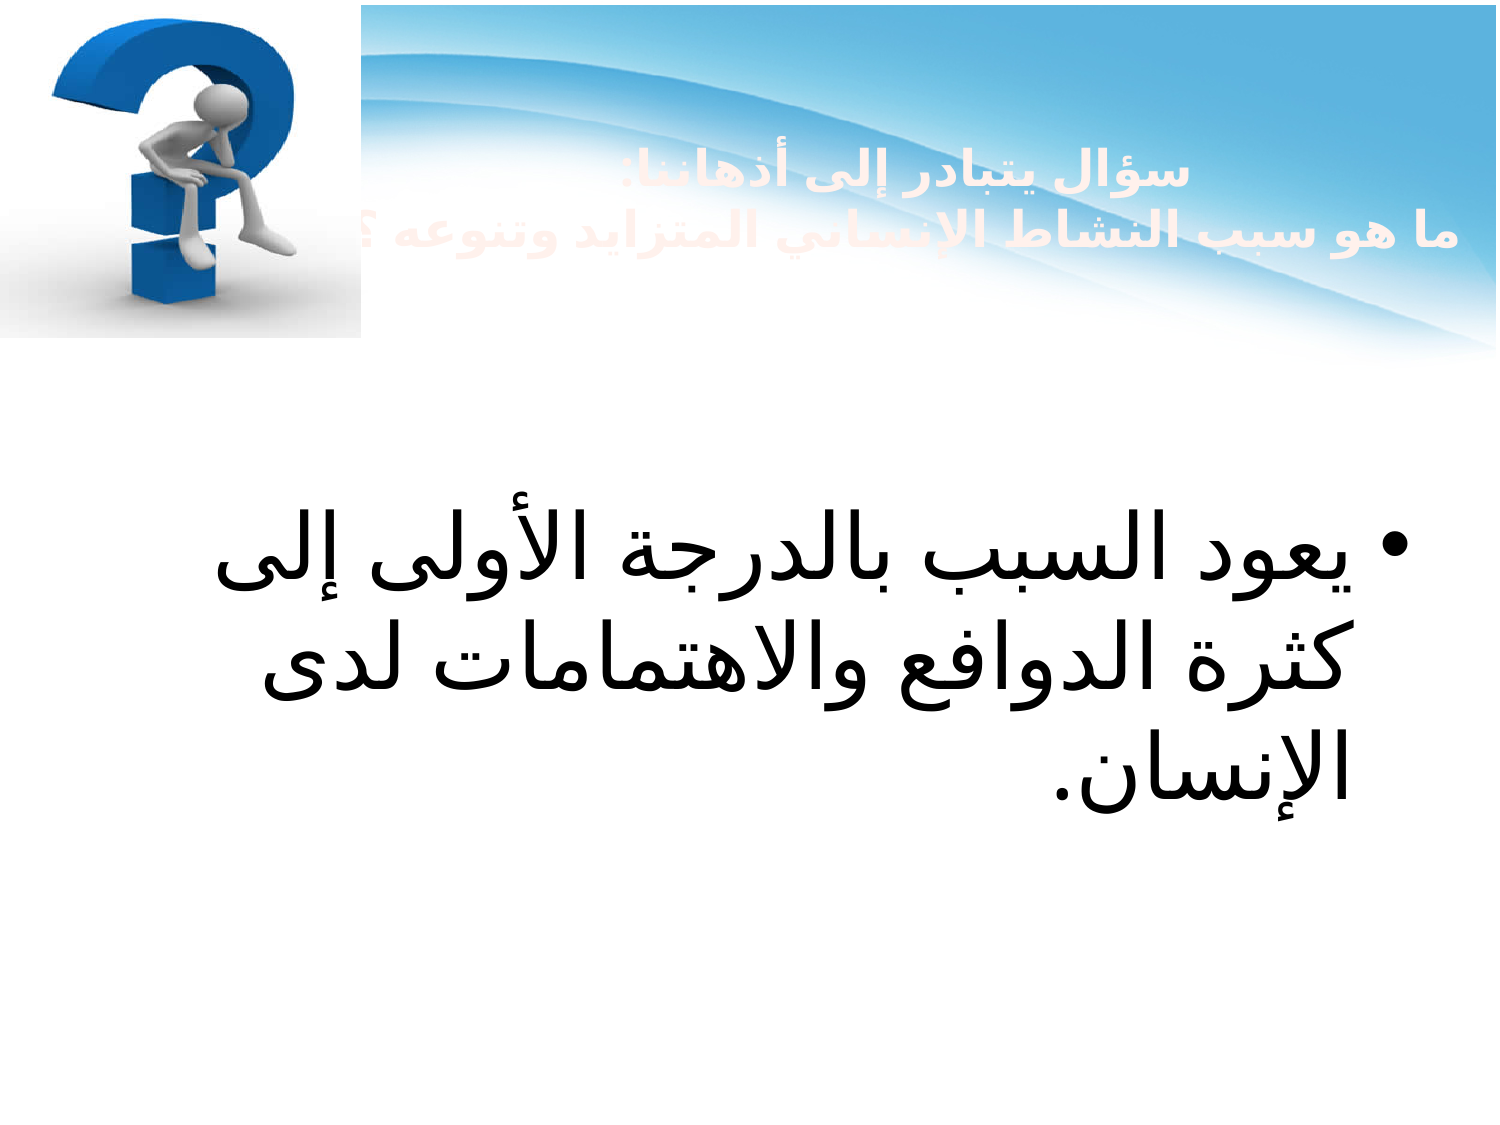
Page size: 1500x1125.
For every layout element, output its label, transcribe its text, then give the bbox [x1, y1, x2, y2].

picture [0, 0, 1500, 1125]
list يعود السبب بالدرجة الأولى إلى كثرة الدوافع والاهتمامات لدى الإنسان. [76, 479, 1427, 1125]
title سؤال يتبادر إلى أذهاننا: ما هو سبب النشاط الإنساني المتزايد وتنوعه ؟ [365, 125, 1500, 329]
